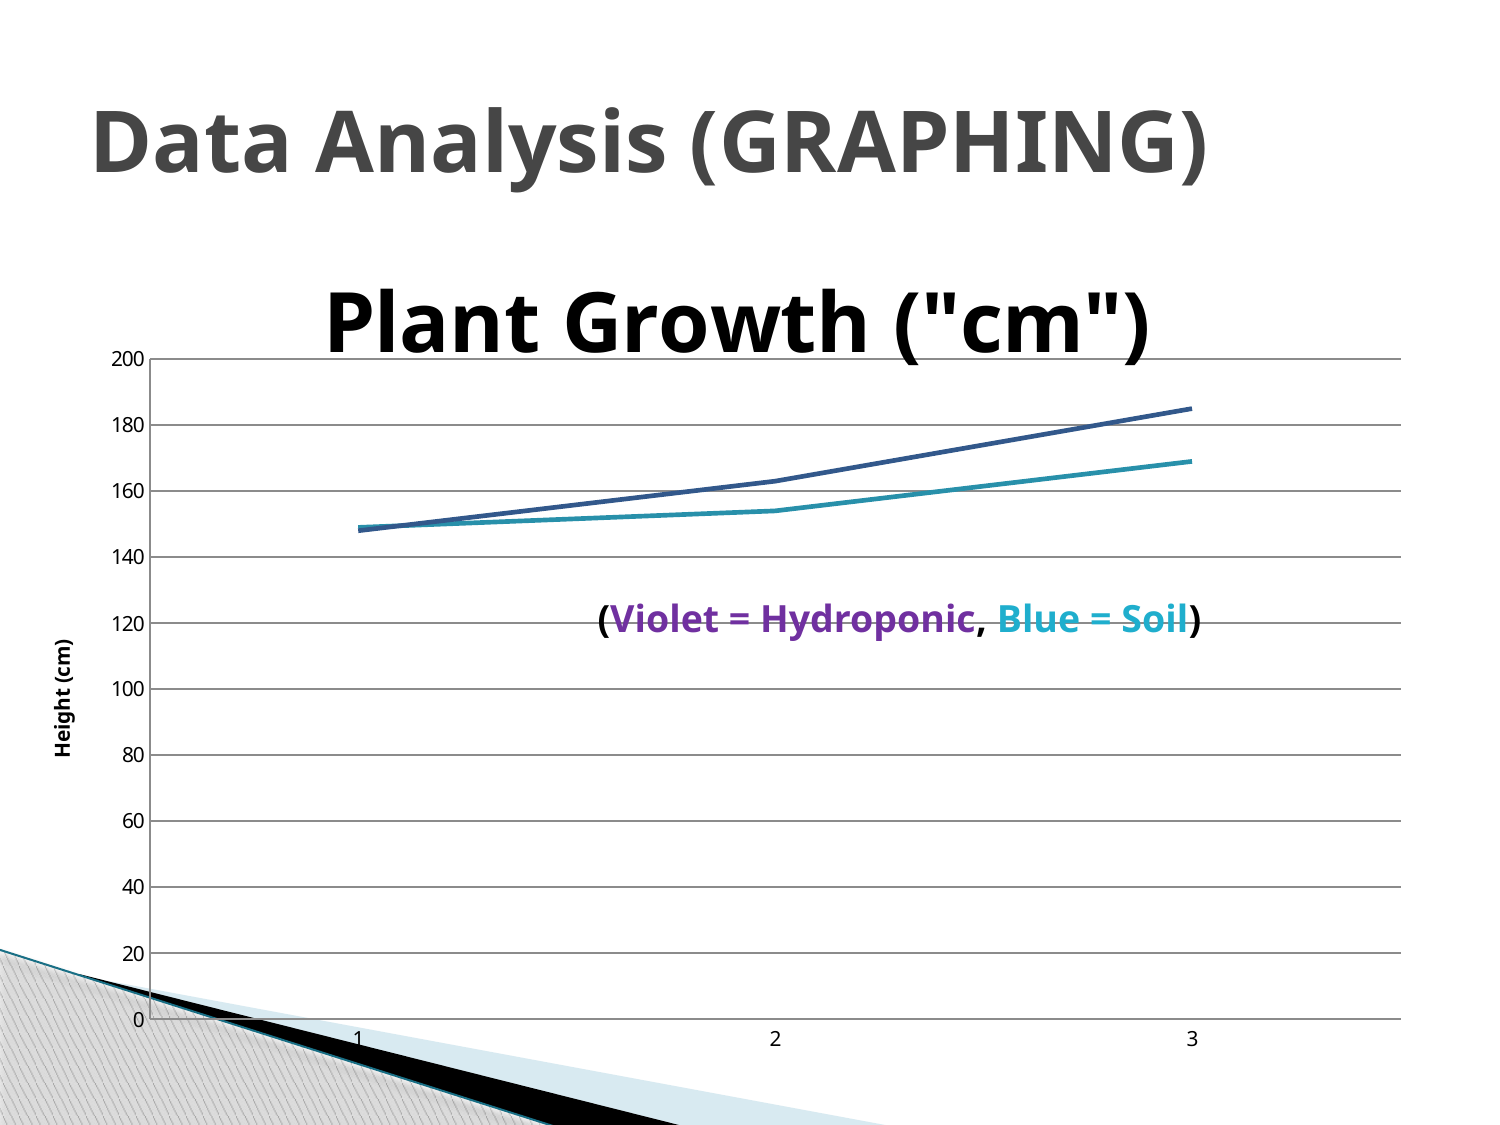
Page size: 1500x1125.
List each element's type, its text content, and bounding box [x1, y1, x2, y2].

title Data Analysis (GRAPHING) [75, 45, 1425, 211]
chart [24, 212, 1451, 1088]
